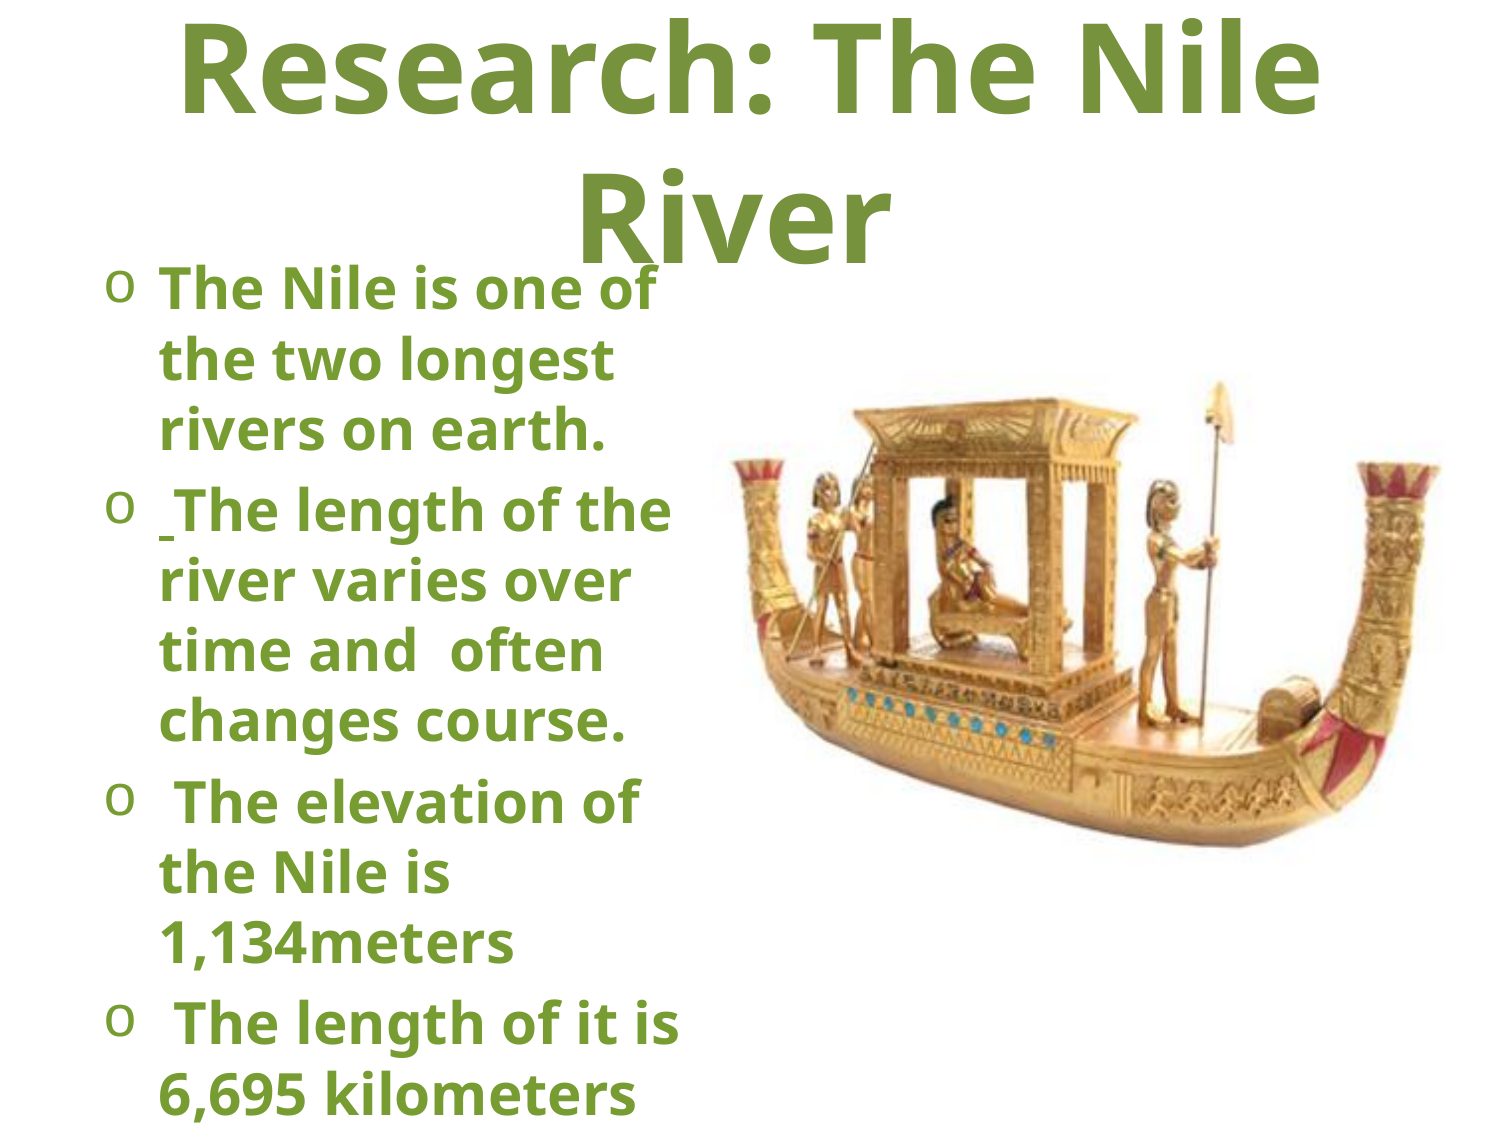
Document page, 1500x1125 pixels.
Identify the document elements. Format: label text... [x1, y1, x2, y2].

picture [712, 199, 1463, 1026]
list The Nile is one of the two longest rivers on earth. The length of the river varies over time and often changes course. The elevation of the Nile is 1,134meters The length of it is 6,695 kilometers (4,000 miles). http://www.statemaster.com/encyclopedia/Ancient-Egypt [87, 162, 726, 1051]
title Research: The Nile River [74, 44, 1426, 233]
